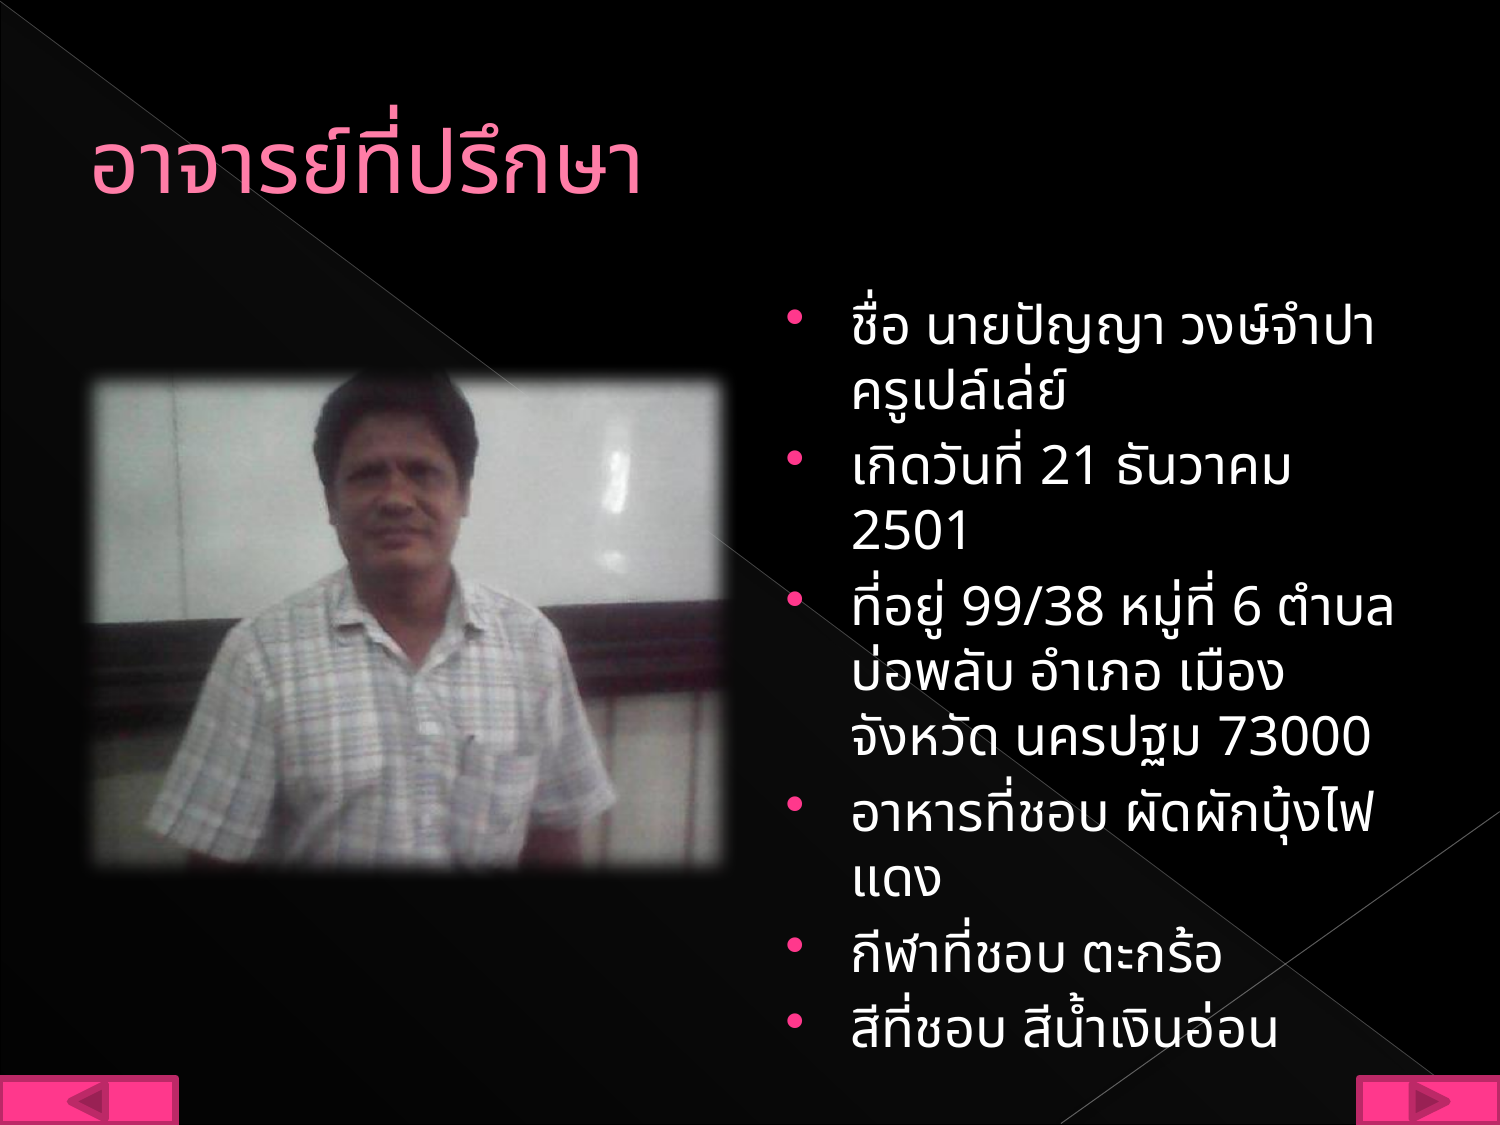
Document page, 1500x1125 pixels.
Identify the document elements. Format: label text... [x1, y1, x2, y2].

text_box [1356, 1075, 1500, 1125]
text_box [0, 1075, 179, 1125]
title อาจารย์ที่ปรึกษา [75, 43, 1425, 274]
list ชื่อ นายปัญญา วงษ์จำปา ครูเปล์เล่ย์ เกิดวันที่ 21 ธันวาคม 2501 ที่อยู่ 99/38 หมู่ที่ 6 ตำบล บ่อพลับ อำเภอ เมือง จังหวัด นครปฐม 73000 อาหารที่ชอบ ผัดผักบุ้งไฟแดง กีฬาที่ชอบ ตะกร้อ สีที่ชอบ สีน้ำเงินอ่อน [762, 282, 1425, 1025]
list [74, 362, 738, 883]
